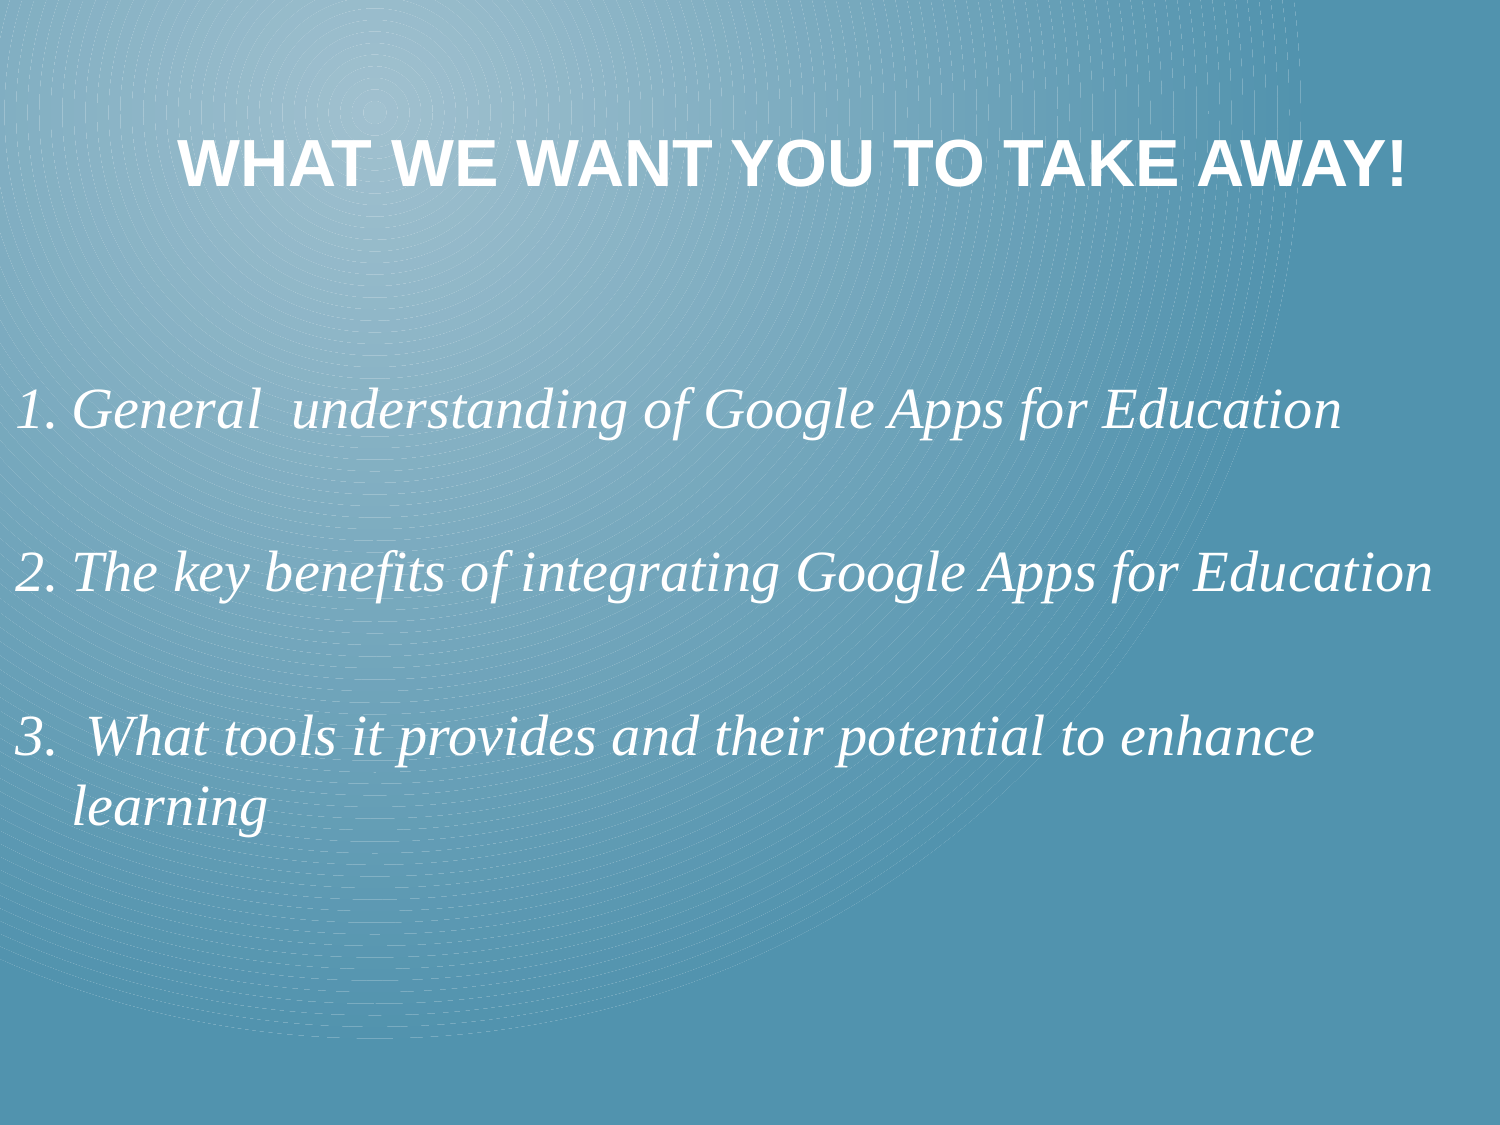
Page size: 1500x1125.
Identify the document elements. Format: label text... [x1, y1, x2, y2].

title What we want you to take away! [137, 112, 1450, 338]
list General understanding of Google Apps for Education The key benefits of integrating Google Apps for Education What tools it provides and their potential to enhance learning [0, 362, 1500, 900]
